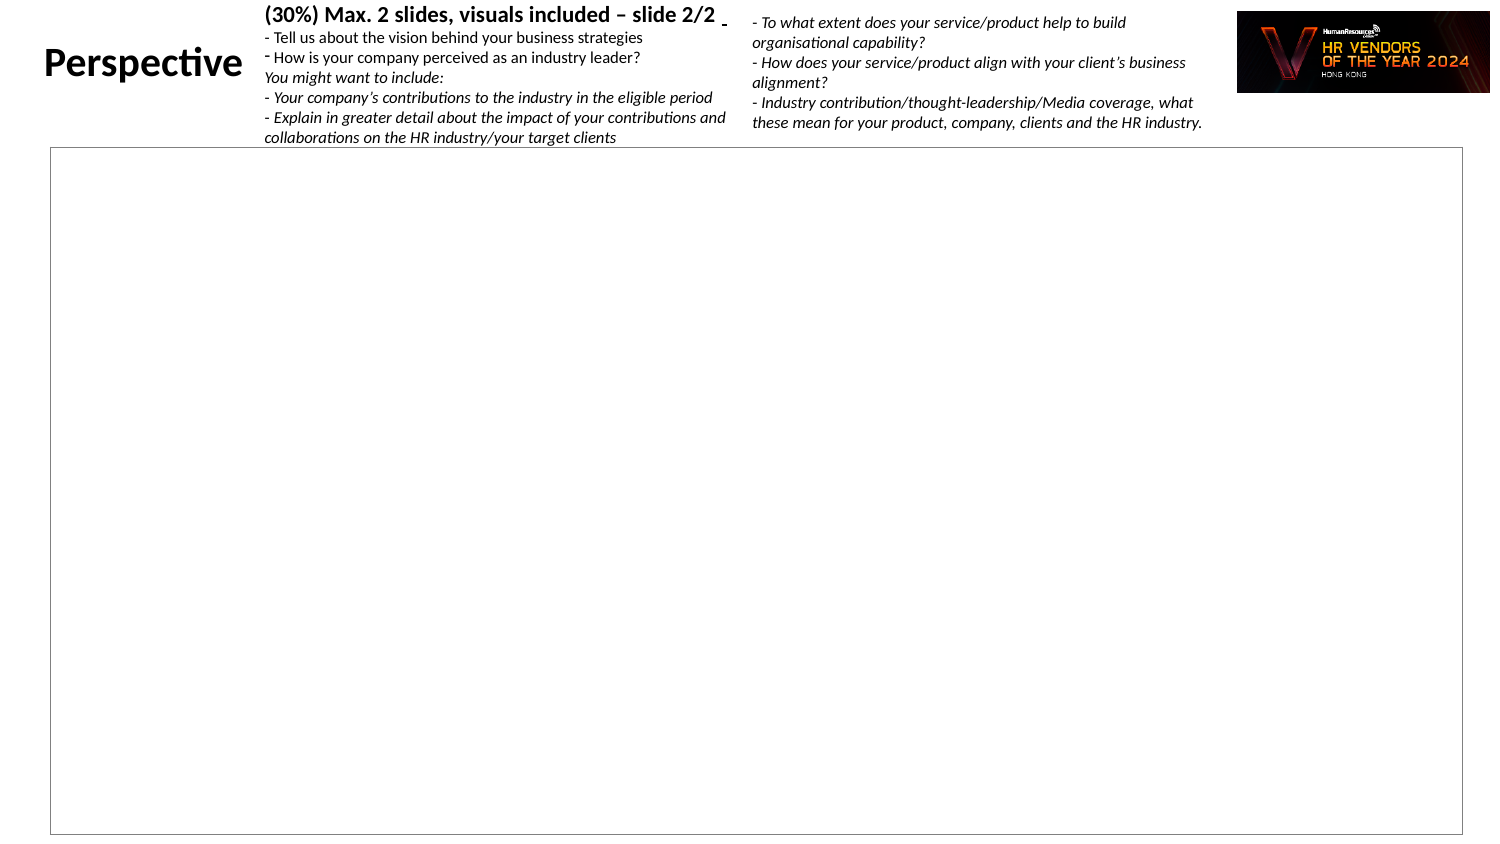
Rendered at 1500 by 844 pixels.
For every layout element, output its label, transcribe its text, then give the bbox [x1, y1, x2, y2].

picture [1238, 11, 1490, 93]
table_header [51, 148, 1462, 834]
text_box - To what extent does your service/product help to build organisational capability? - How does your service/product align with your client’s business alignment? - Industry contribution/thought-leadership/Media coverage, what these mean for your product, company, clients and the HR industry. [737, 0, 1238, 139]
text_box Perspective [29, 15, 249, 103]
text_box (30%) Max. 2 slides, visuals included – slide 2/2 - Tell us about the vision behind your business strategies How is your company perceived as an industry leader? You might want to include: - Your company’s contributions to the industry in the eligible period - Explain in greater detail about the impact of your contributions and collaborations on the HR industry/your target clients [249, 0, 763, 155]
